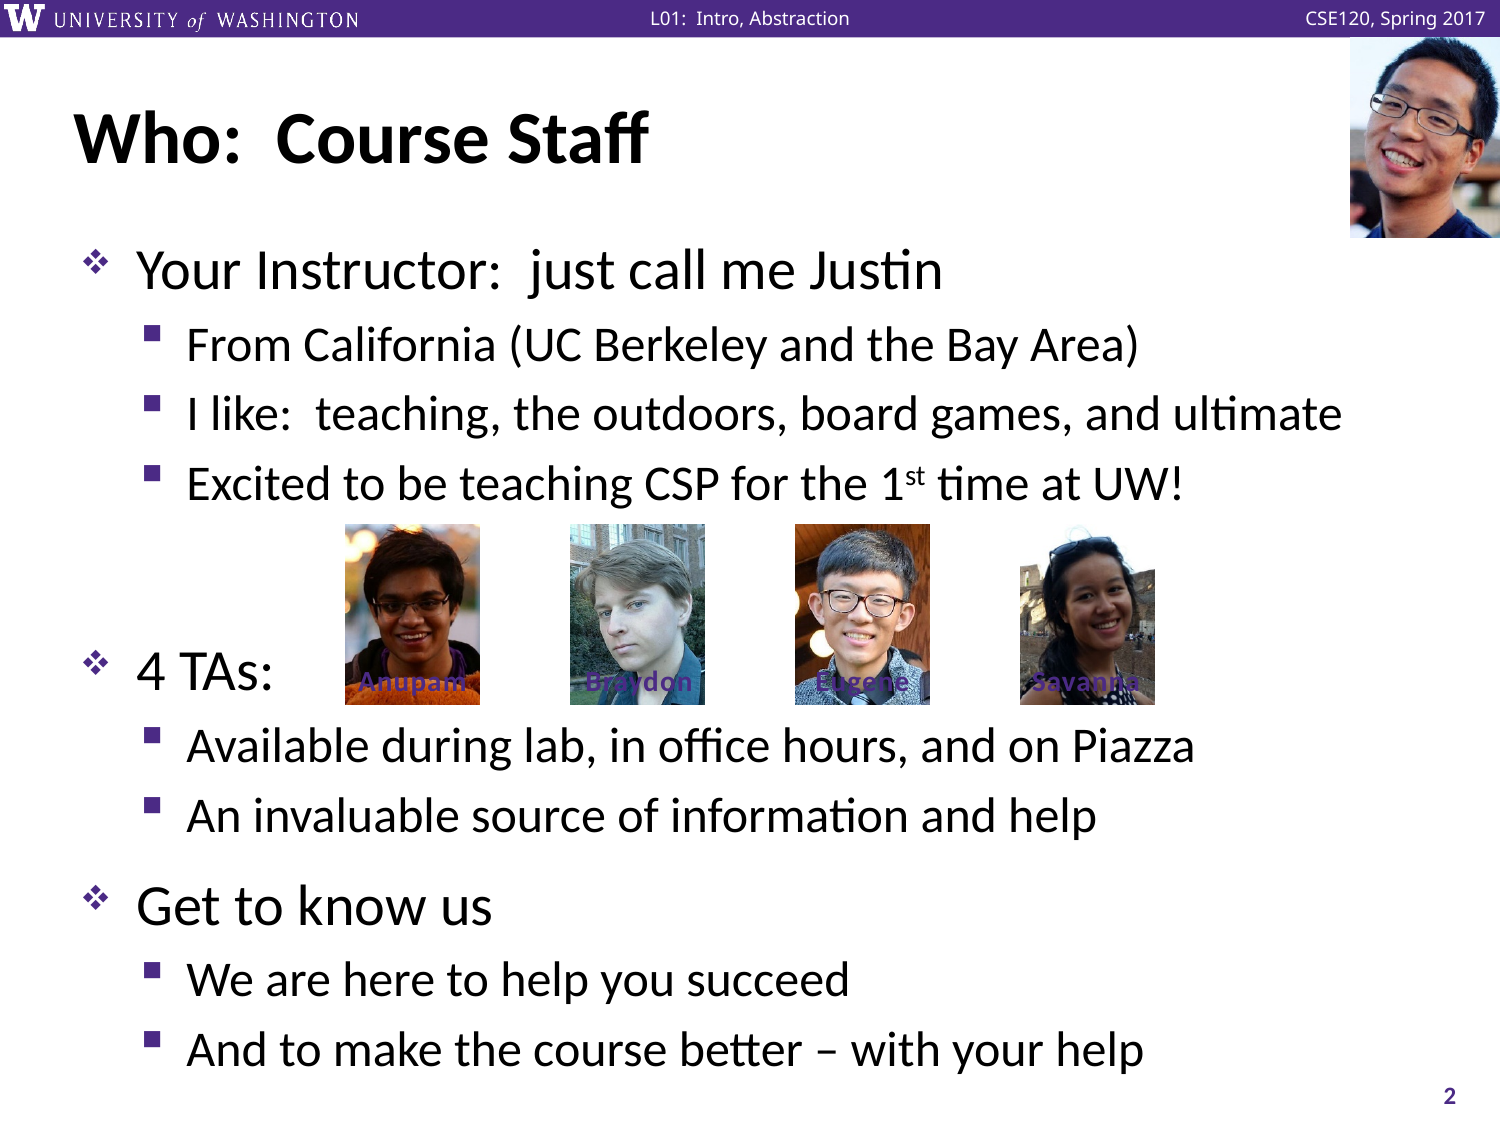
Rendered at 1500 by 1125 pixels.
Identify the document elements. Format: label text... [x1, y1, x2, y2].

slide_number 2 [1400, 1065, 1500, 1125]
title Who: Course Staff [58, 71, 1345, 197]
picture [4, 4, 358, 32]
list Your Instructor: just call me Justin From California (UC Berkeley and the Bay Area) I like: teaching, the outdoors, board games, and ultimate Excited to be teaching CSP for the 1st time at UW! 4 TAs: Available during lab, in office hours, and on Piazza An invaluable source of information and help Get to know us We are here to help you succeed And to make the course better – with your help [64, 223, 1438, 1040]
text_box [342, 524, 1157, 706]
picture [1350, 37, 1500, 238]
